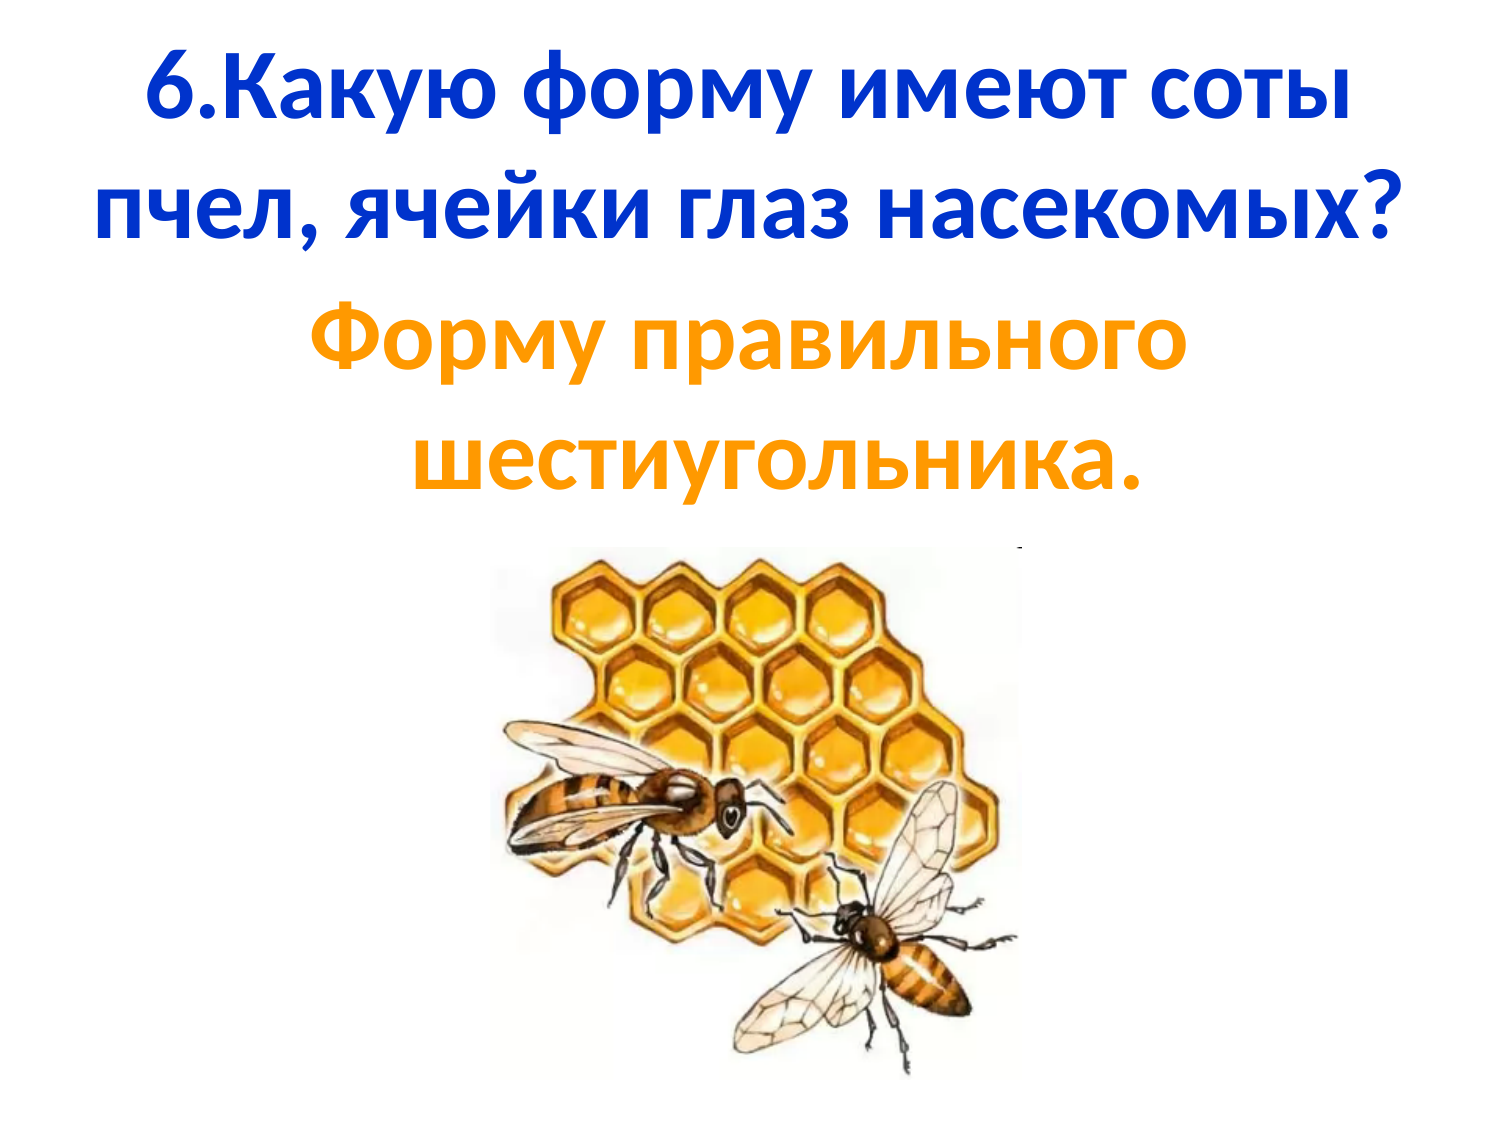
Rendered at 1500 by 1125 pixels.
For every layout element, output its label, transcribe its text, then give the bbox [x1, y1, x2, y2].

list Форму правильного шестиугольника. [75, 262, 1425, 1005]
title 6.Какую форму имеют соты пчел, ячейки глаз насекомых? [75, 45, 1425, 233]
picture [489, 547, 1022, 1080]
